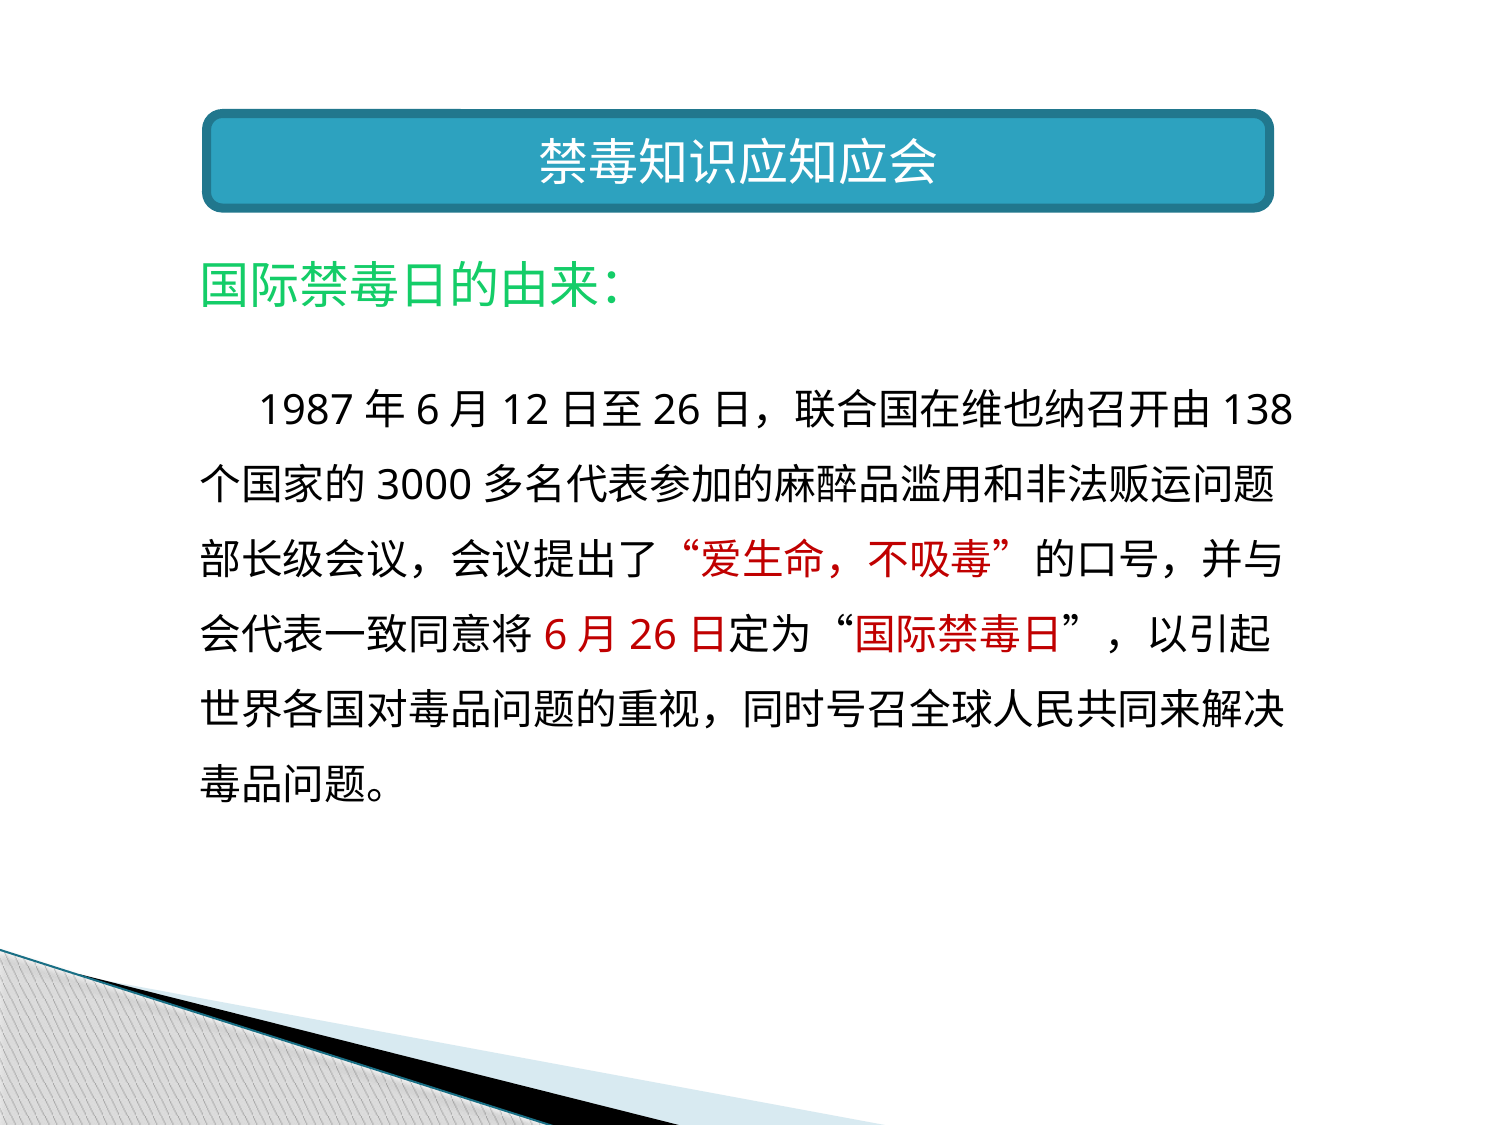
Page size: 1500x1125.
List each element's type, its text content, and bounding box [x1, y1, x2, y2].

text_box 国际禁毒日的由来： 1987年6月12日至26日，联合国在维也纳召开由138个国家的3000多名代表参加的麻醉品滥用和非法贩运问题部长级会议，会议提出了“爱生命，不吸毒”的口号，并与会代表一致同意将6月26日定为“国际禁毒日”，以引起世界各国对毒品问题的重视，同时号召全球人民共同来解决毒品问题。 [184, 245, 1316, 816]
text_box 禁毒知识应知应会 [201, 108, 1275, 213]
